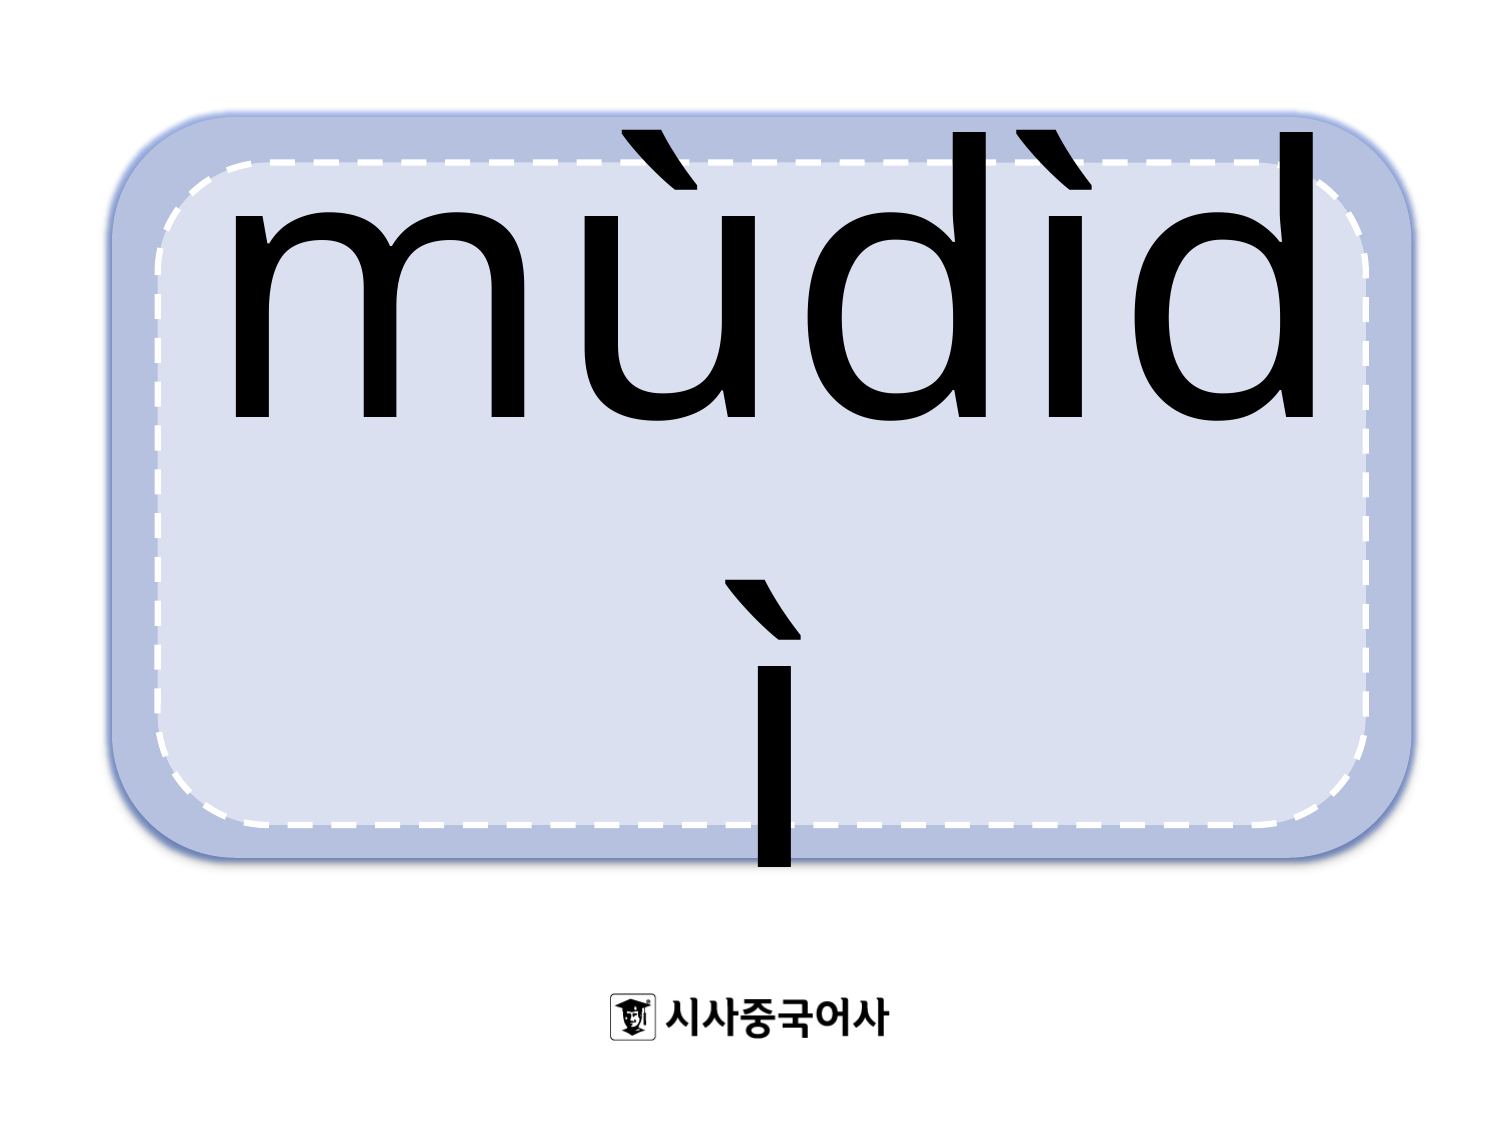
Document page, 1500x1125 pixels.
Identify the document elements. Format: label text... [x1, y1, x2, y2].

picture [602, 987, 898, 1047]
text_box mùdìdì [171, 160, 1380, 824]
